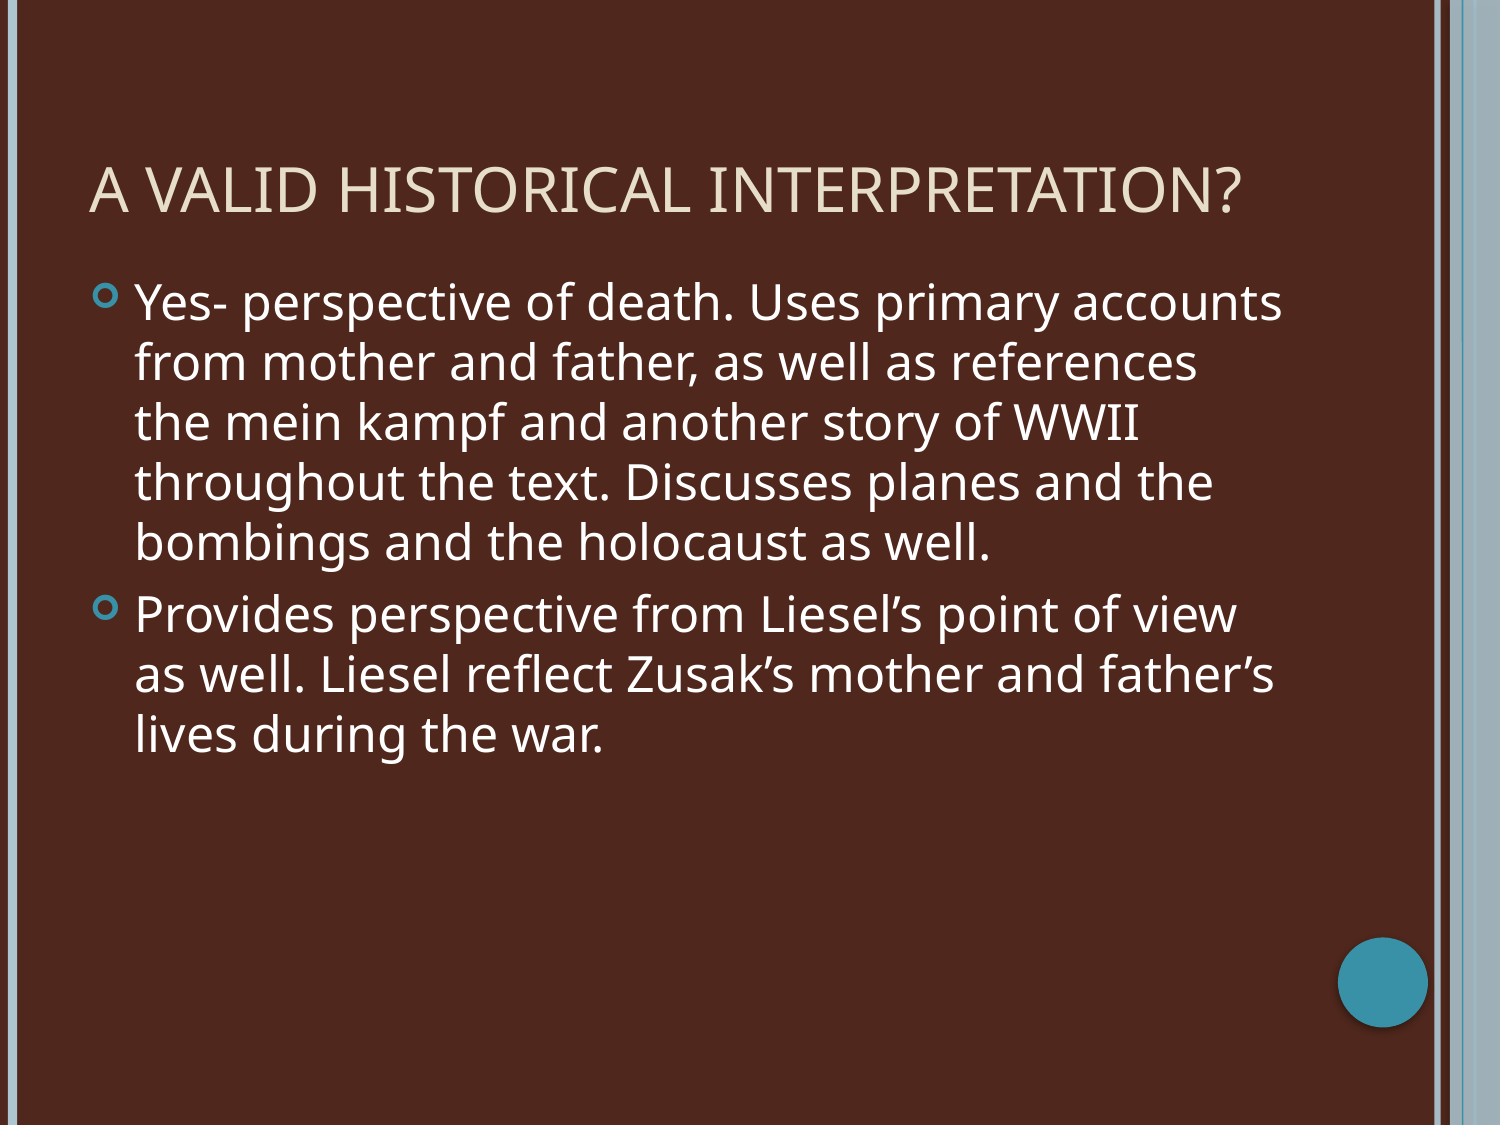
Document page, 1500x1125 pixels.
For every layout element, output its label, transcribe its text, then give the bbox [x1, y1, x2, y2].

list Yes- perspective of death. Uses primary accounts from mother and father, as well as references the mein kampf and another story of WWII throughout the text. Discusses planes and the bombings and the holocaust as well. Provides perspective from Liesel’s point of view as well. Liesel reflect Zusak’s mother and father’s lives during the war. [75, 262, 1300, 1062]
title A Valid Historical Interpretation? [75, 45, 1300, 233]
